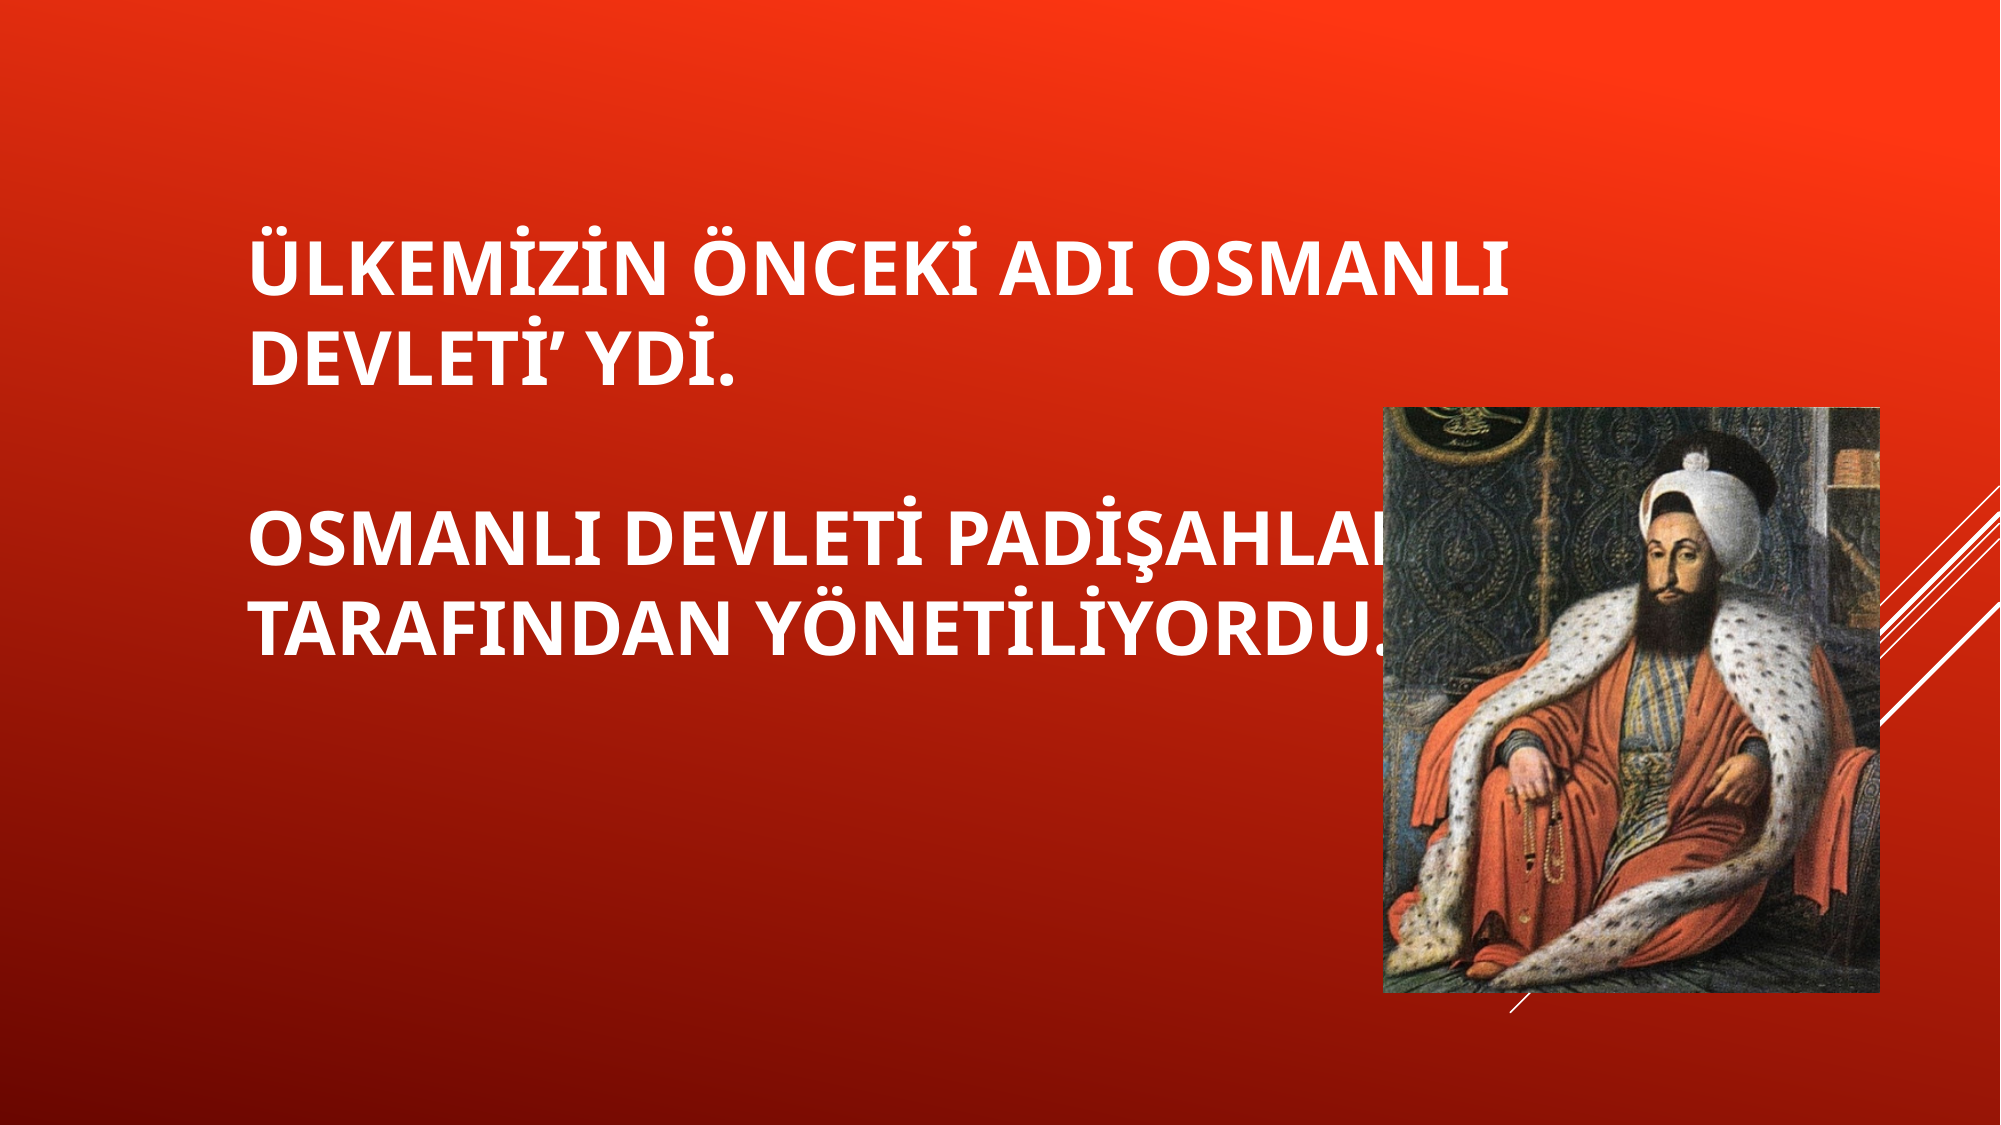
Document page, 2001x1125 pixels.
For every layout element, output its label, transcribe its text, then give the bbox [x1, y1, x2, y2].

picture [1382, 407, 1881, 993]
title Ülkemizin önceki adı Osmanlı devleti’ ydi. Osmanlı devleti padişahlar tarafından yönetiliyordu. [231, 124, 1632, 947]
